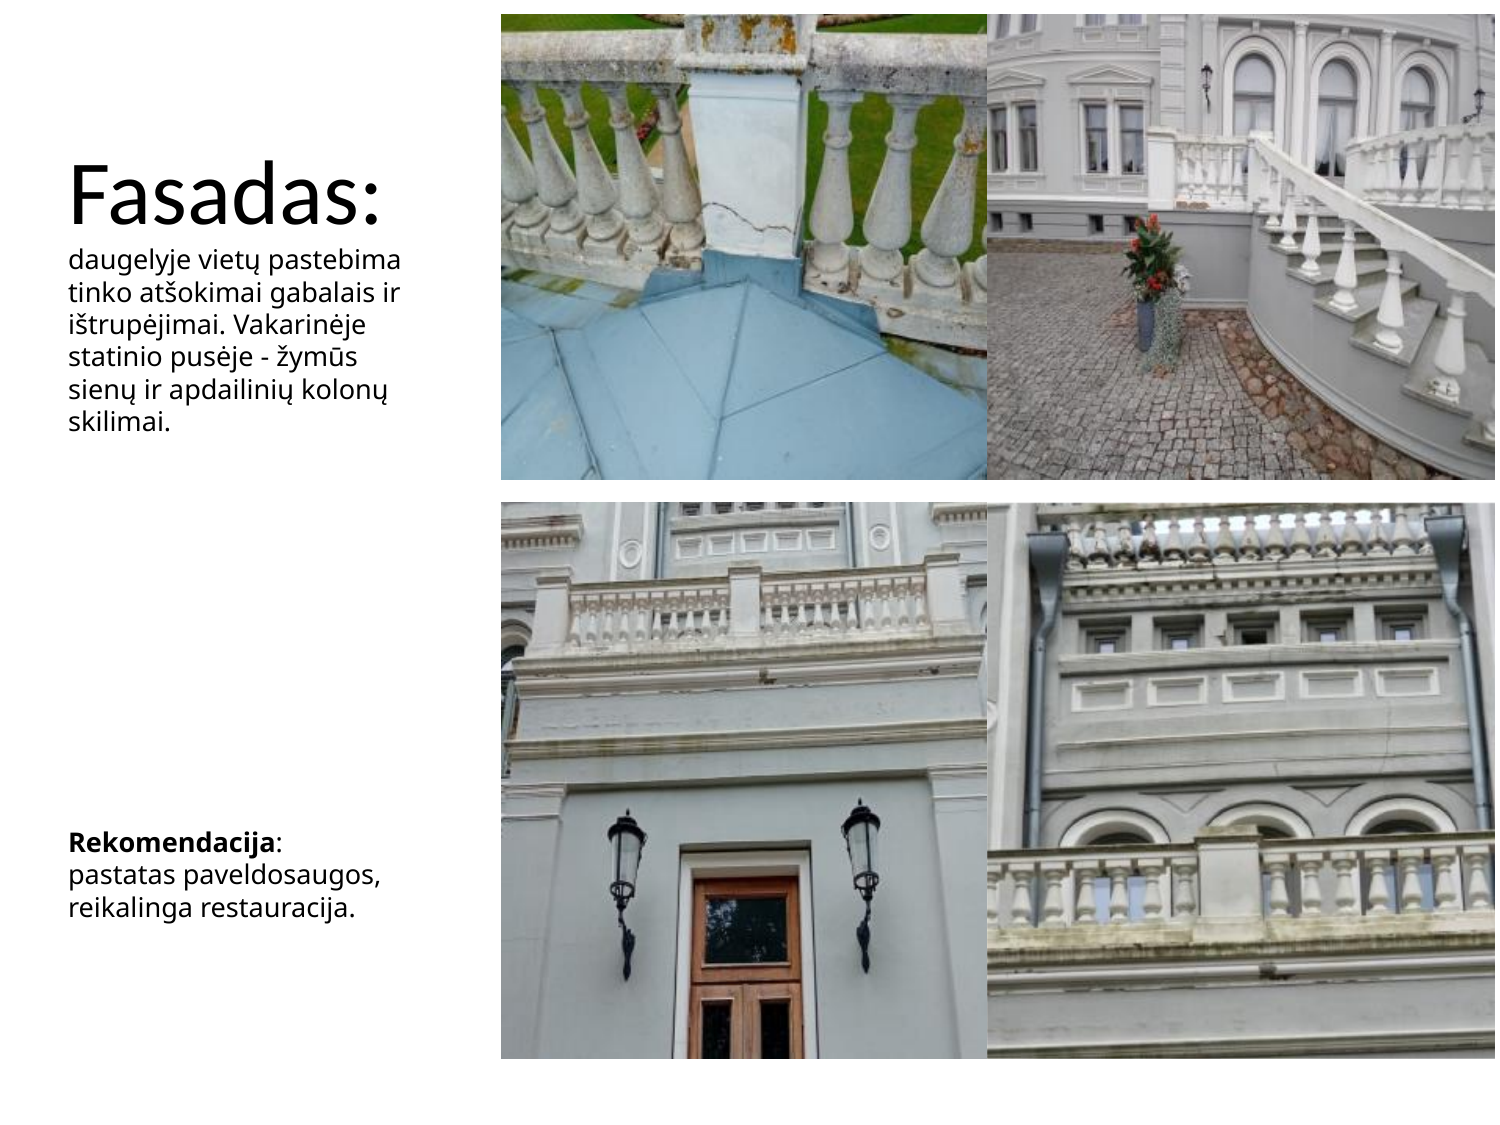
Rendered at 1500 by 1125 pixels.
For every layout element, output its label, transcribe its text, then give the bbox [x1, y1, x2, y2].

title Fasadas: daugelyje vietų pastebima tinko atšokimai gabalais ir ištrupėjimai. Vakarinėje statinio pusėje - žymūs sienų ir apdailinių kolonų skilimai. Rekomendacija: pastatas paveldosaugos, reikalinga restauracija. [53, 32, 443, 1024]
picture [501, 502, 1500, 1059]
picture [501, 13, 1495, 481]
